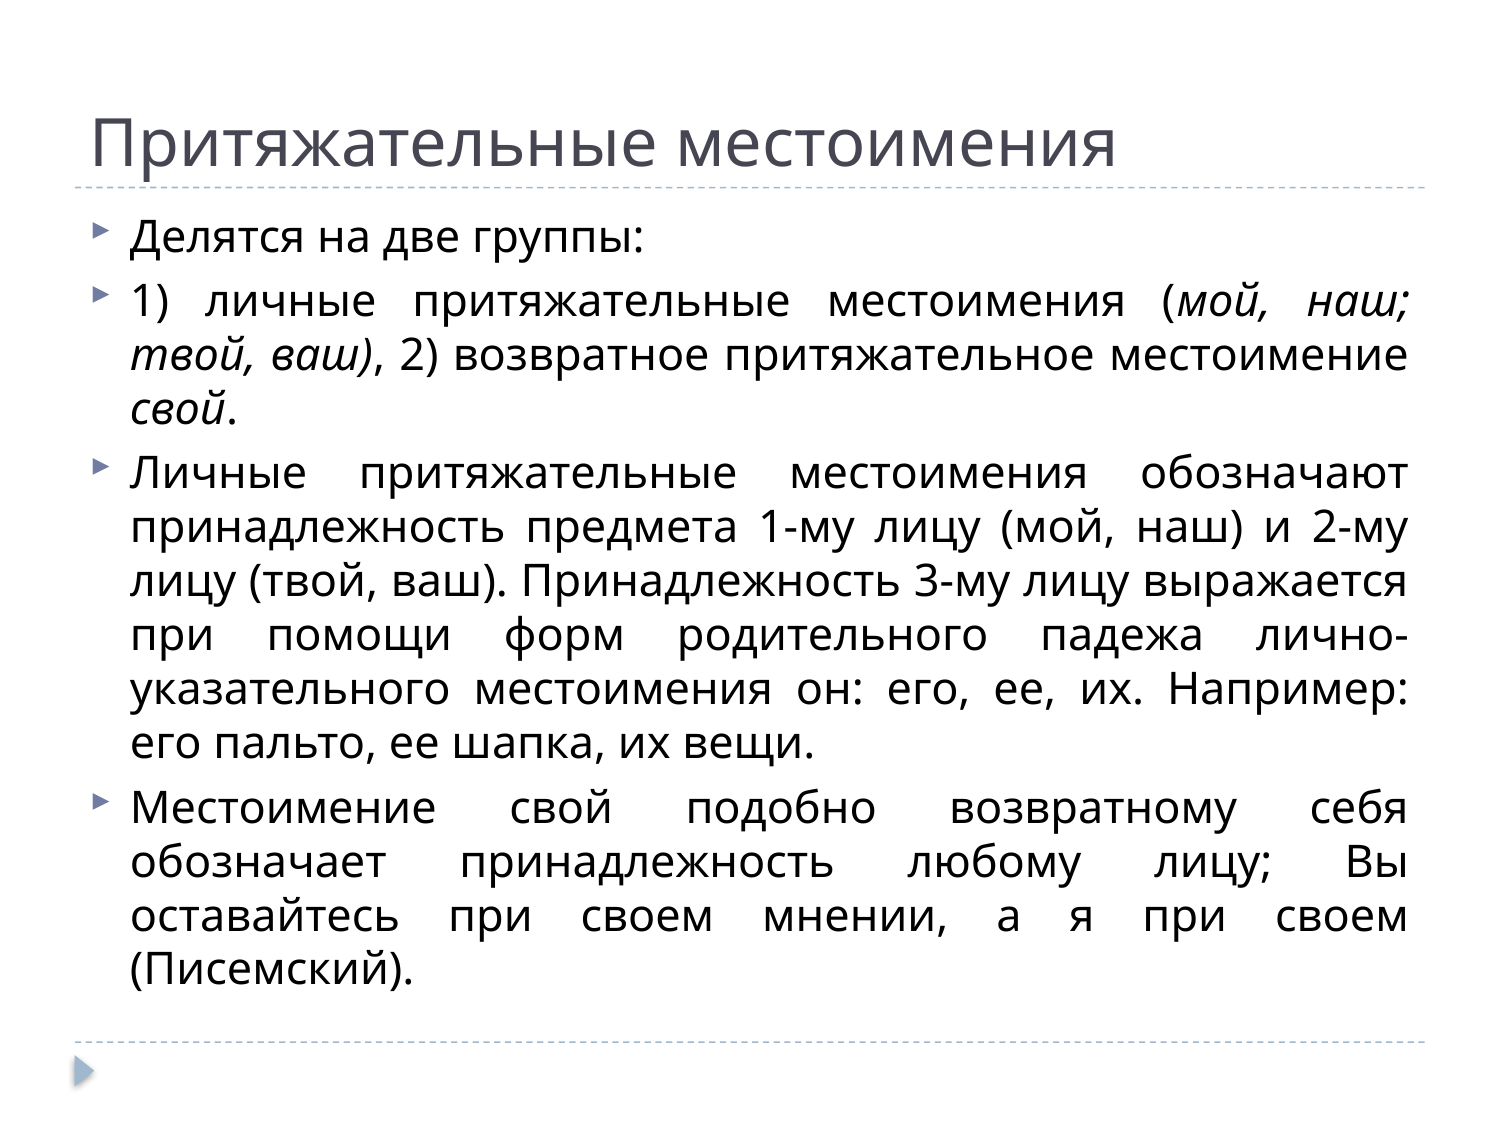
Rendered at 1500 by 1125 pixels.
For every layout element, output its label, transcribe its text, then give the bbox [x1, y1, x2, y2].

list Делятся на две группы: 1) личные притяжательные местоимения (мой, наш; твой, ваш), 2) возвратное притяжательное местоимение свой. Личные притяжательные местоимения обозначают принадлежность предмета 1-му лицу (мой, наш) и 2-му лицу (твой, ваш). Принадлежность 3-му лицу выражается при помощи форм родительного падежа лично-указательного местоимения он: его, ее, их. Например: его пальто, ее шапка, их вещи. Местоимение свой подобно возвратному себя обозначает принадлежность любому лицу; Вы оставайтесь при своем мнении, а я при своем (Писемский). [75, 200, 1425, 1010]
title Притяжательные местоимения [75, 24, 1425, 188]
